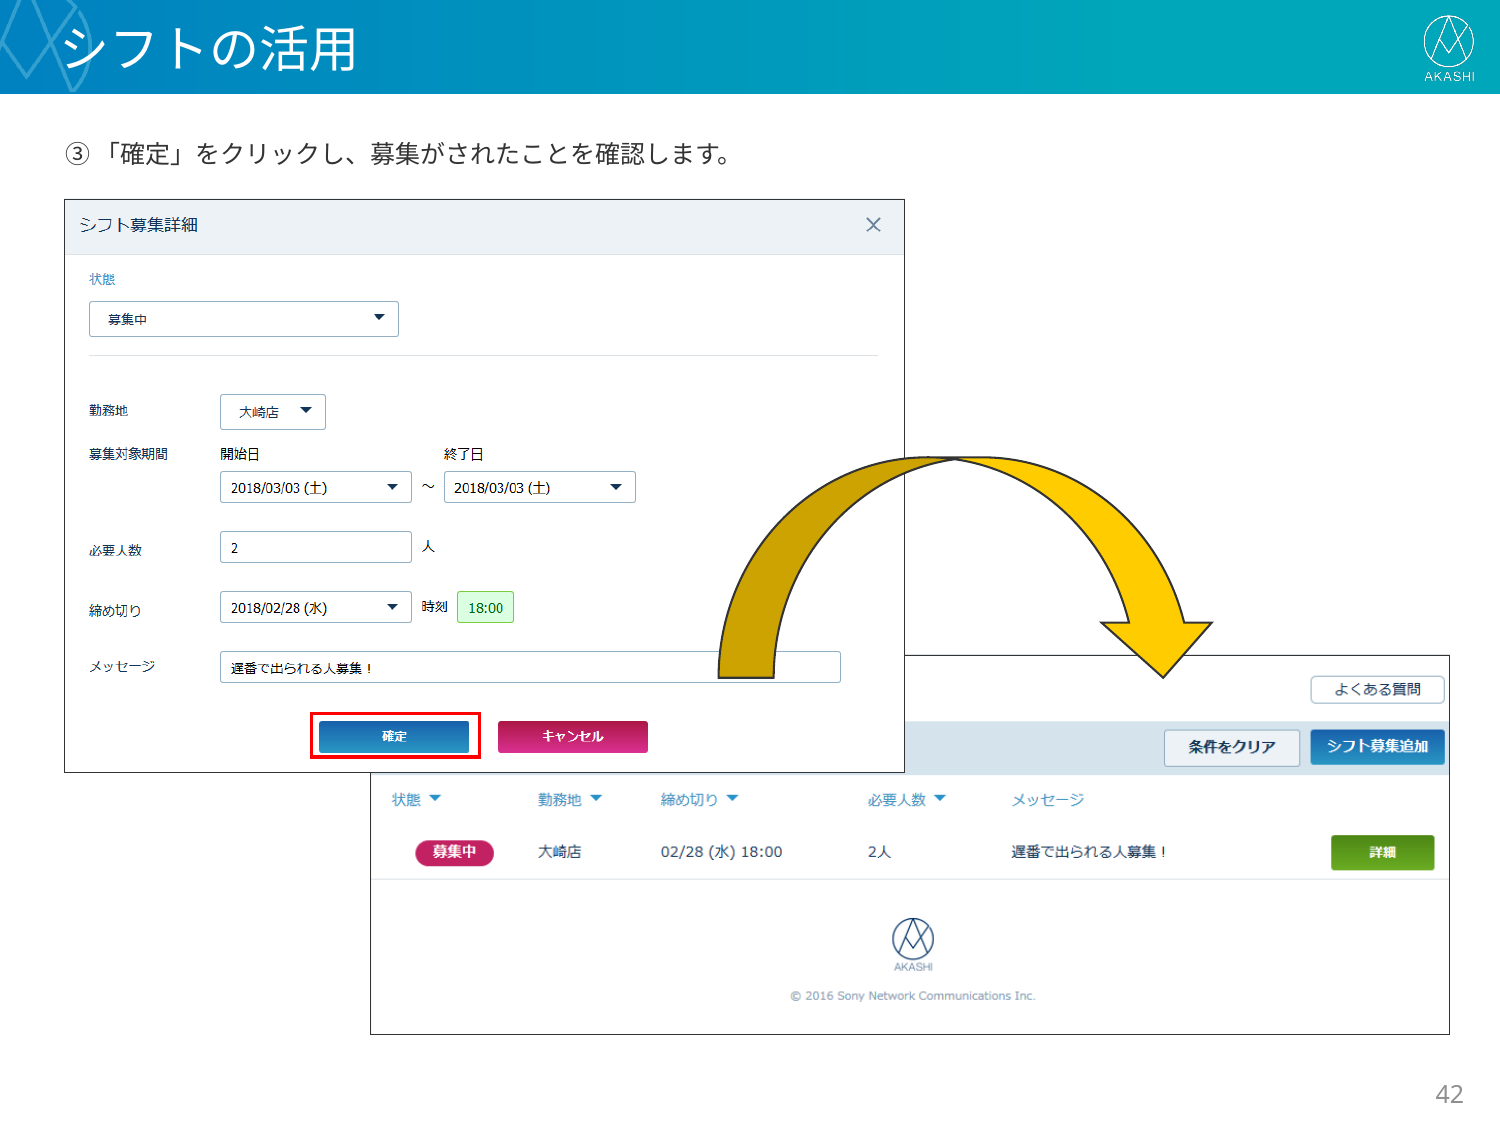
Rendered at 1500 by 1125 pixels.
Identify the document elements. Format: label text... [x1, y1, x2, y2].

title シフトの活用 [44, 0, 1393, 92]
picture [64, 198, 1450, 1035]
slide_number 41 [1141, 1065, 1480, 1125]
text_box [905, 456, 1214, 654]
picture [1416, 7, 1481, 89]
text_box ③「確定」をクリックし、募集がされたことを確認します。 [50, 131, 1450, 176]
